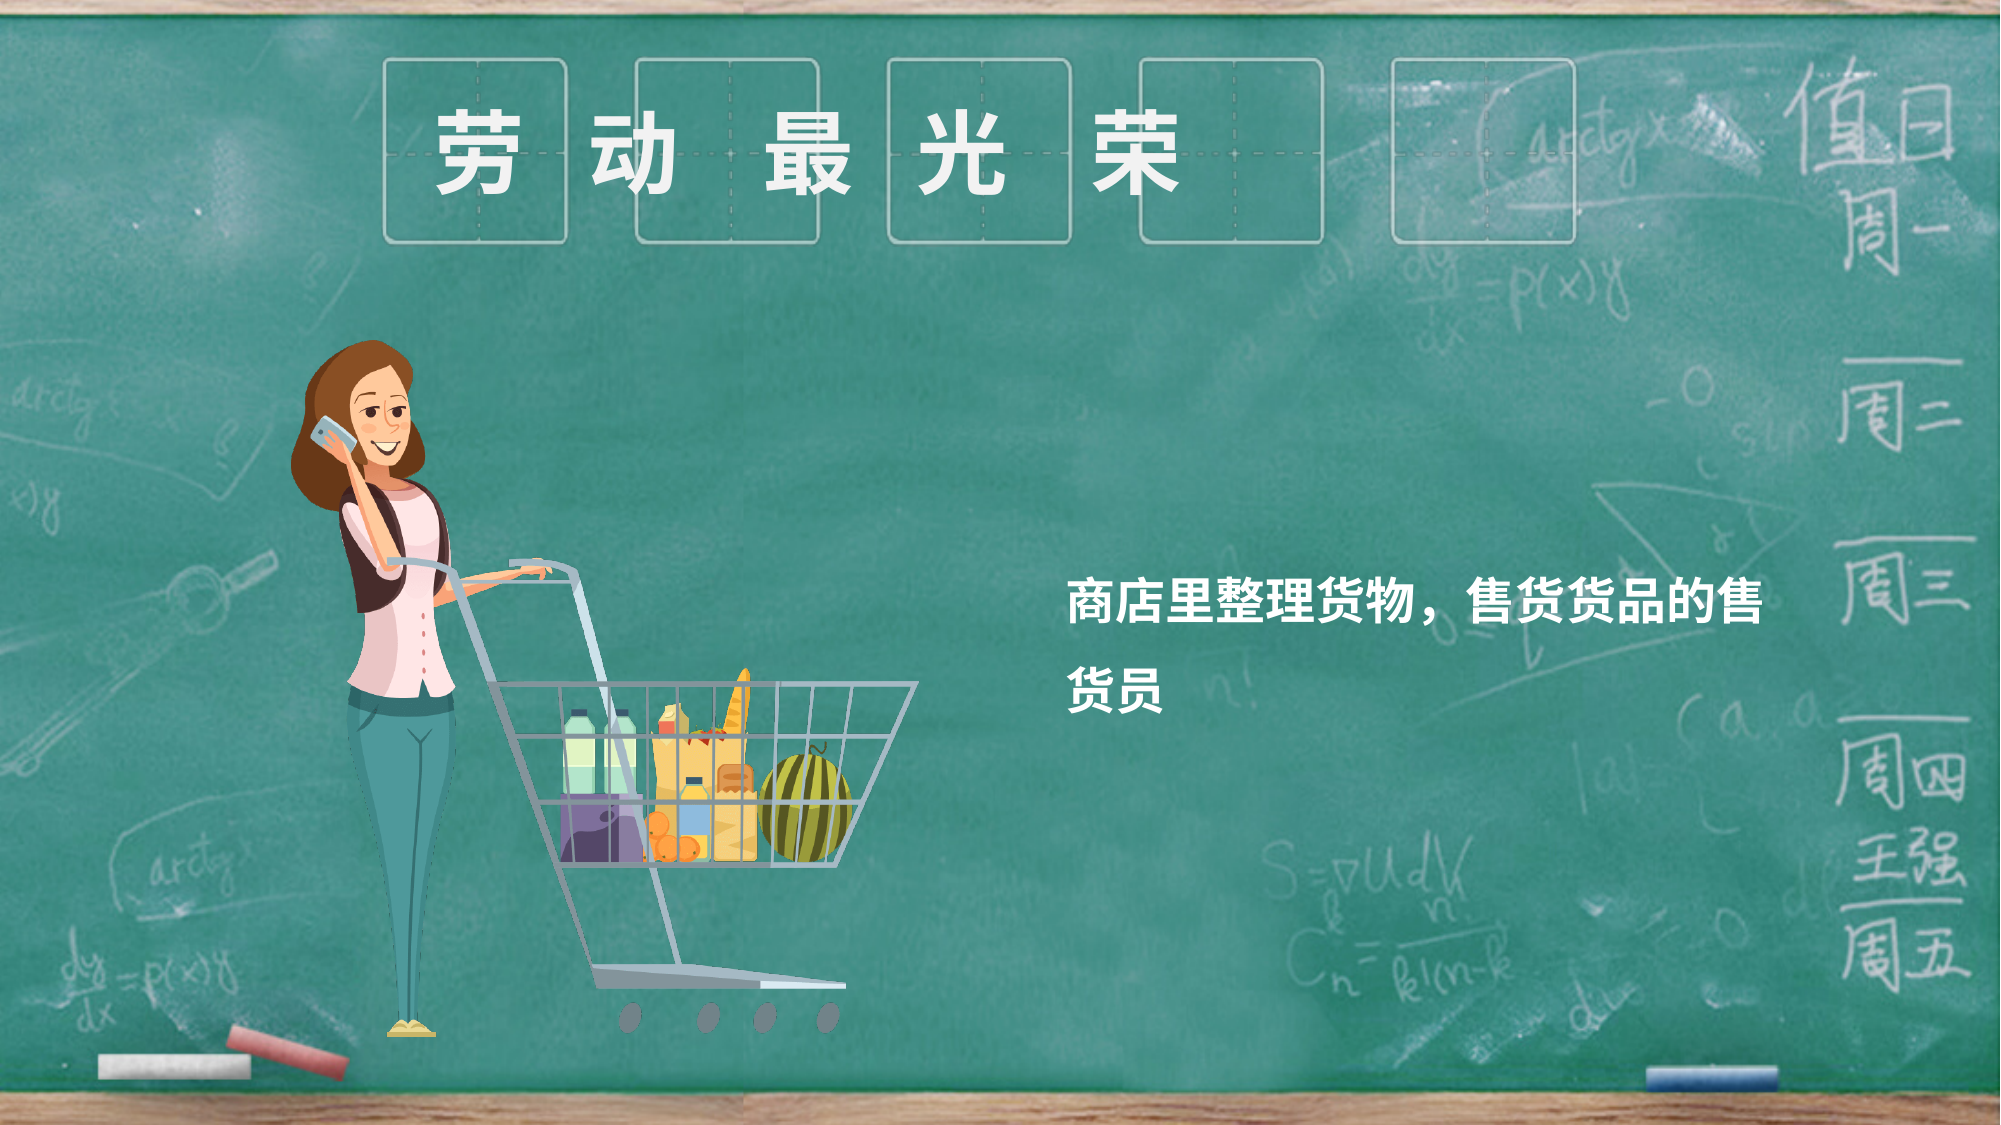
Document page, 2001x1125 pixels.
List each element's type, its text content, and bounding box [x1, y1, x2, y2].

picture [0, 0, 2000, 1125]
text_box 商店里整理货物，售货货品的售货员 [1050, 413, 1805, 847]
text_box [380, 56, 1683, 247]
